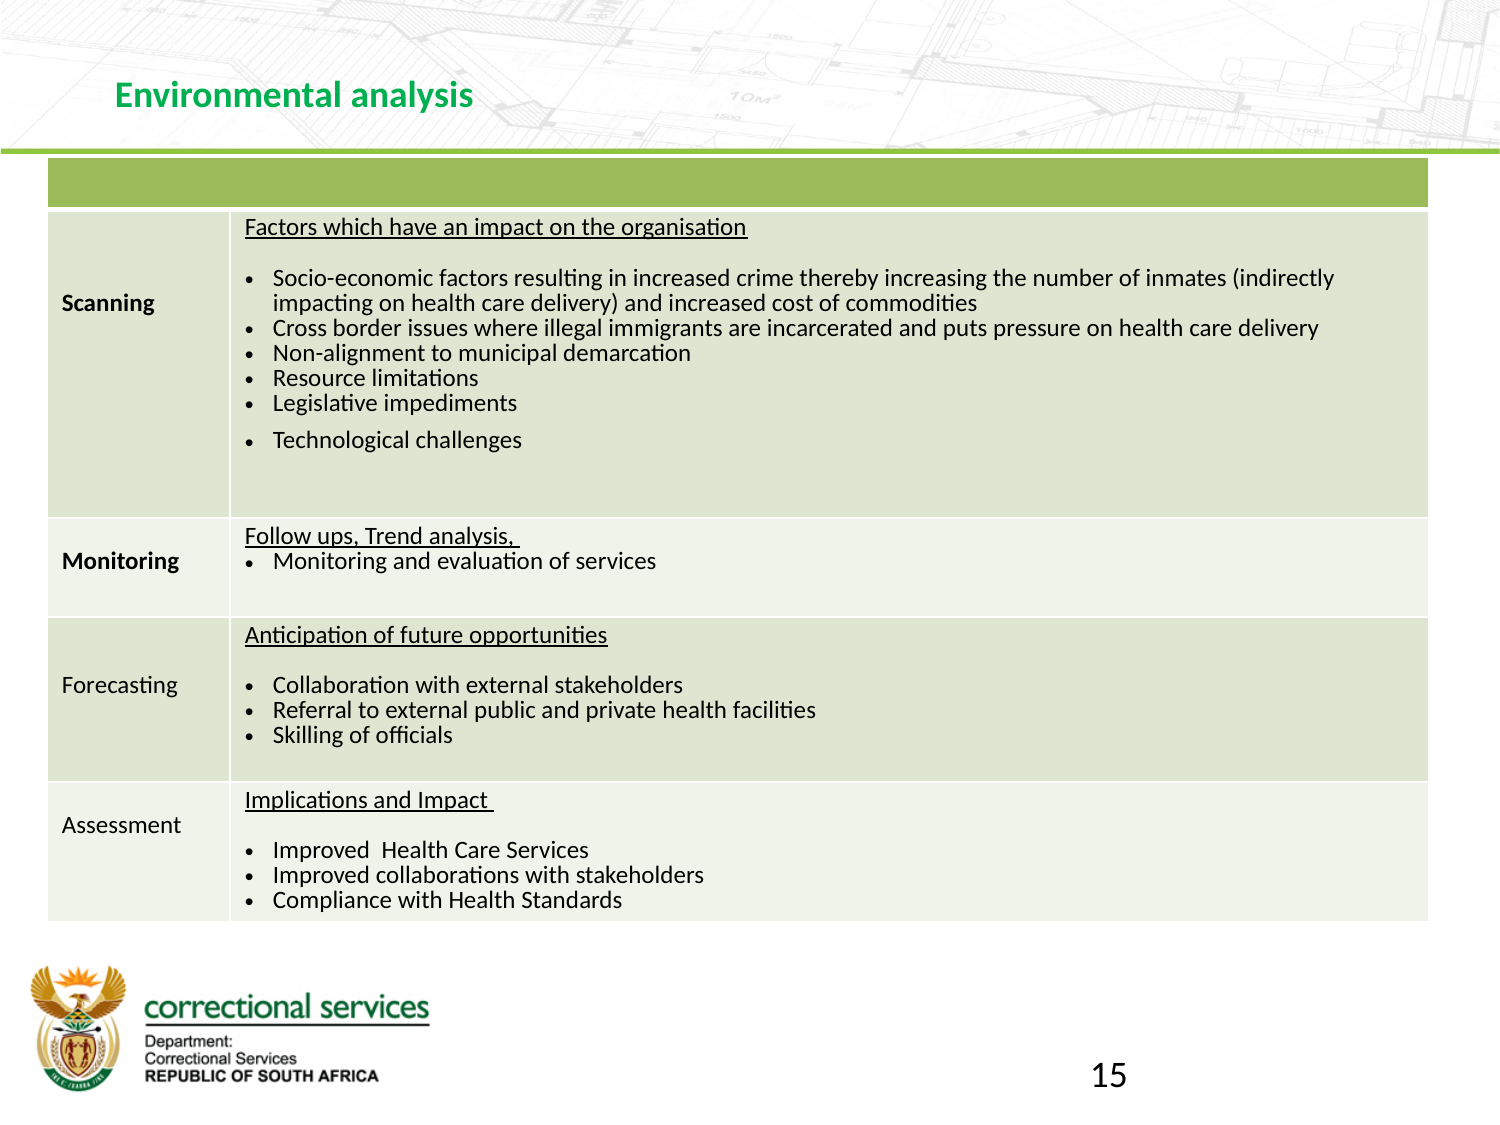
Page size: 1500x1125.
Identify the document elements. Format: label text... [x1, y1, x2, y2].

picture [0, 936, 481, 1004]
footer [0, 1004, 1500, 1125]
picture [0, 0, 1500, 154]
slide_number 15 [1074, 1042, 1425, 1103]
table_cell Monitoring [48, 519, 229, 616]
table_cell Implications and Impact Improved Health Care Services Improved collaborations with stakeholders Compliance with Health Standards [231, 783, 1428, 921]
table_cell Forecasting [48, 618, 229, 781]
table_cell Scanning [48, 212, 229, 517]
table_header [48, 158, 1428, 207]
table_cell Anticipation of future opportunities Collaboration with external stakeholders Referral to external public and private health facilities Skilling of officials [231, 618, 1428, 781]
table_cell Assessment [48, 783, 229, 921]
text_box Environmental analysis [100, 62, 630, 123]
table_cell Follow ups, Trend analysis, Monitoring and evaluation of services [231, 519, 1428, 616]
table_cell Factors which have an impact on the organisation Socio-economic factors resulting in increased crime thereby increasing the number of inmates (indirectly impacting on health care delivery) and increased cost of commodities Cross border issues where illegal immigrants are incarcerated and puts pressure on health care delivery Non-alignment to municipal demarcation Resource limitations Legislative impediments Technological challenges [231, 212, 1428, 517]
